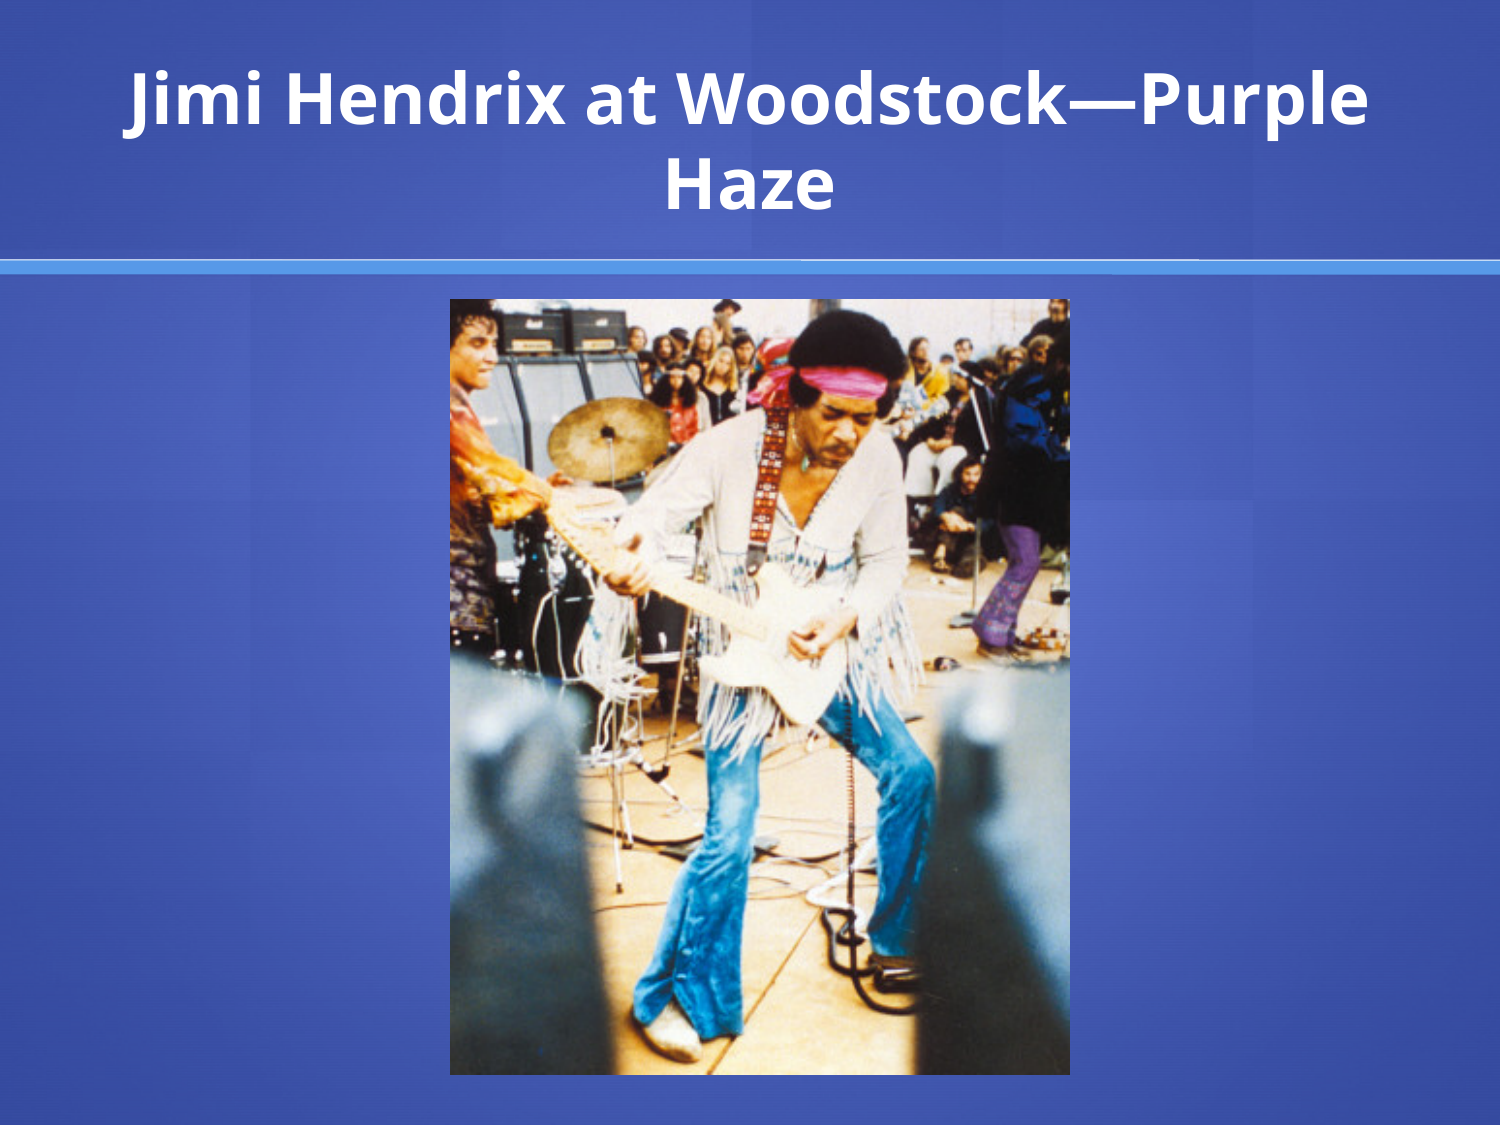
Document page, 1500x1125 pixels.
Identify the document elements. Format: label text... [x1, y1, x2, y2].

picture [448, 298, 1072, 1076]
title Jimi Hendrix at Woodstock—Purple Haze [75, 45, 1425, 233]
